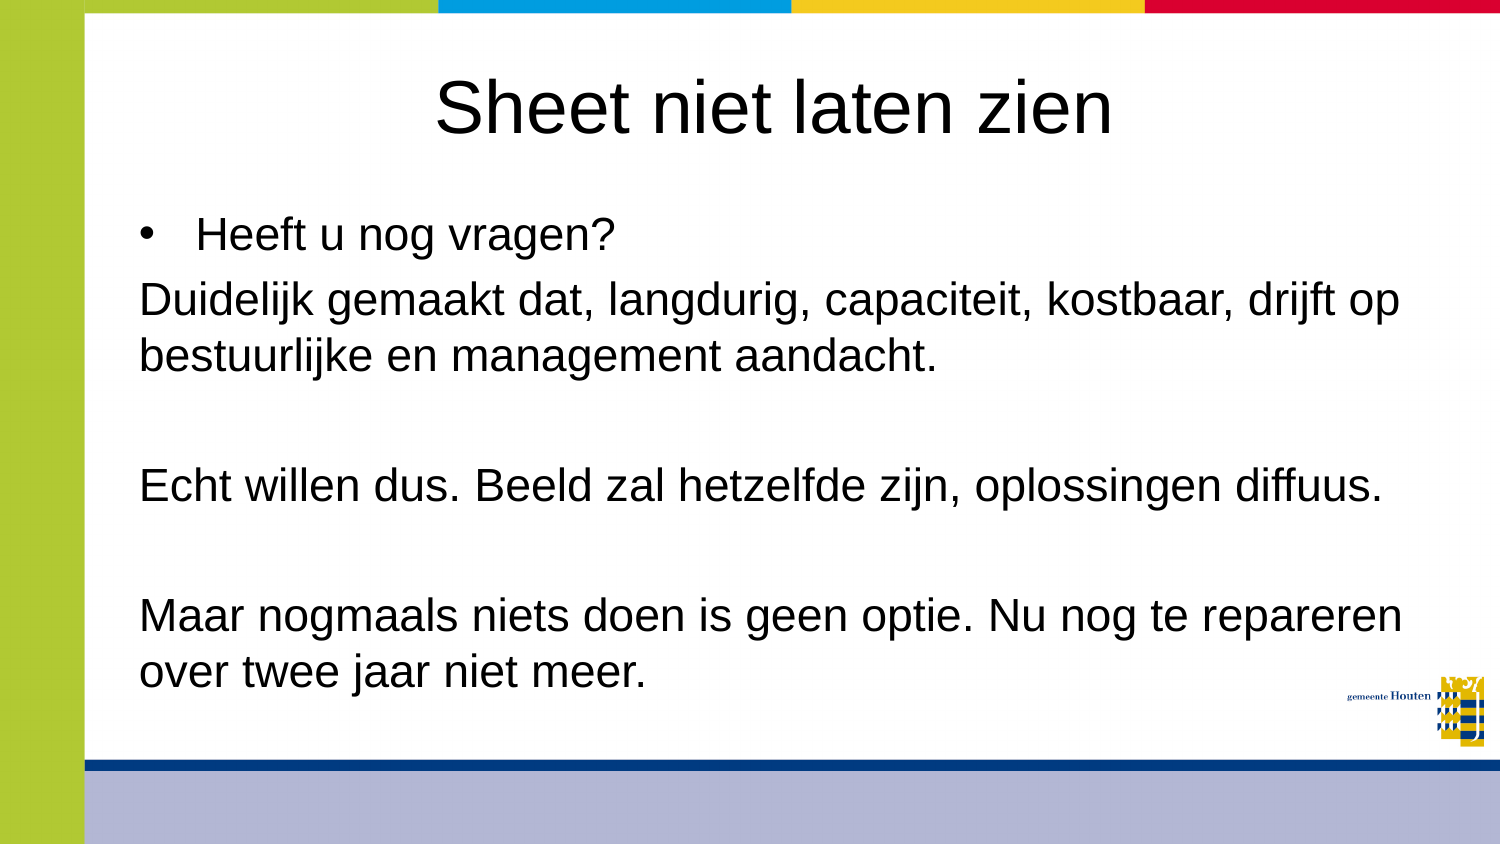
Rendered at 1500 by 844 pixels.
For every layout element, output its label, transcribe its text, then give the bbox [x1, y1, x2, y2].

title Sheet niet laten zien [123, 33, 1425, 175]
picture [0, 0, 1500, 844]
list Heeft u nog vragen? Duidelijk gemaakt dat, langdurig, capaciteit, kostbaar, drijft op bestuurlijke en management aandacht. Echt willen dus. Beeld zal hetzelfde zijn, oplossingen diffuus. Maar nogmaals niets doen is geen optie. Nu nog te repareren over twee jaar niet meer. [123, 196, 1425, 753]
